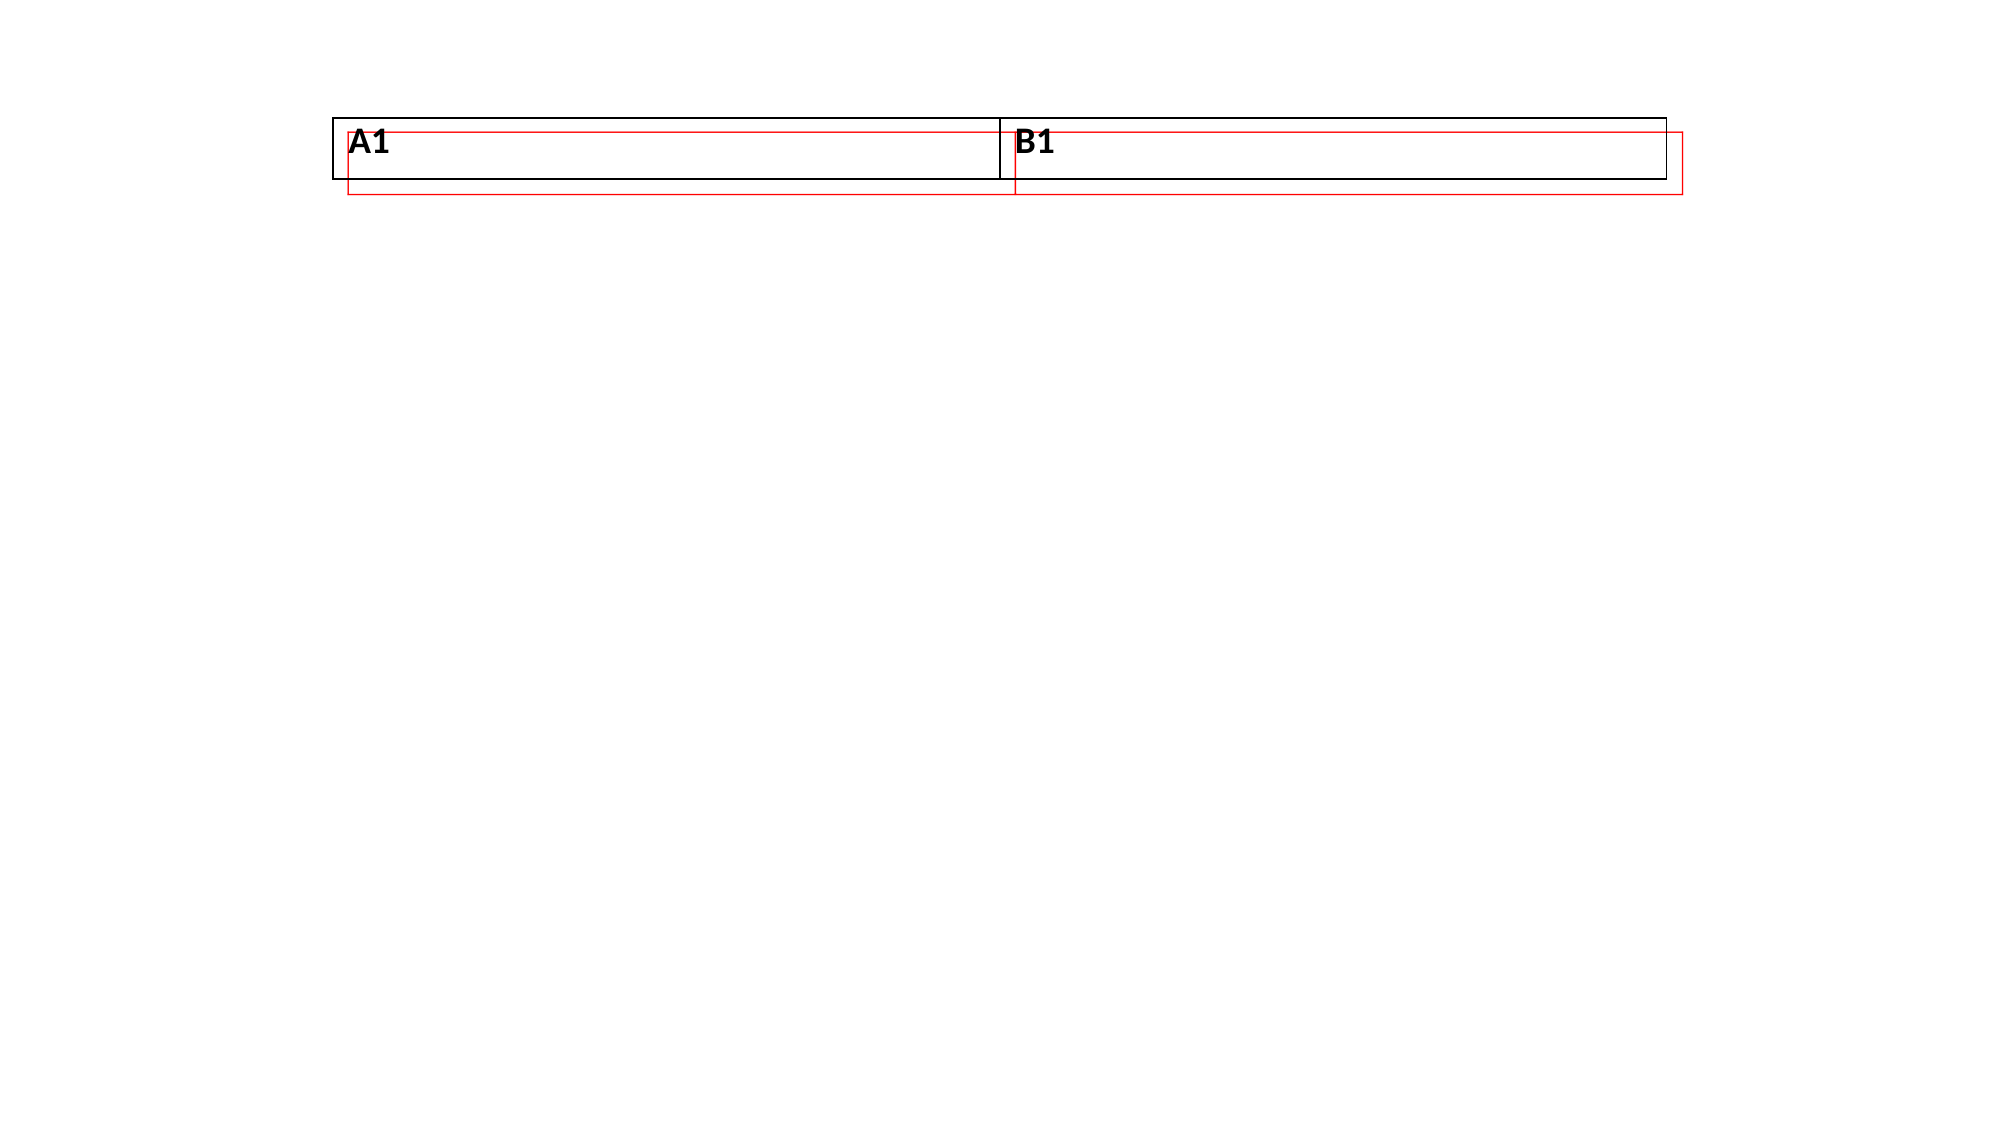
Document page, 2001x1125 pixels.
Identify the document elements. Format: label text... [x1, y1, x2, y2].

table_header B1 [1001, 119, 1666, 178]
table_header A1 [334, 119, 999, 178]
